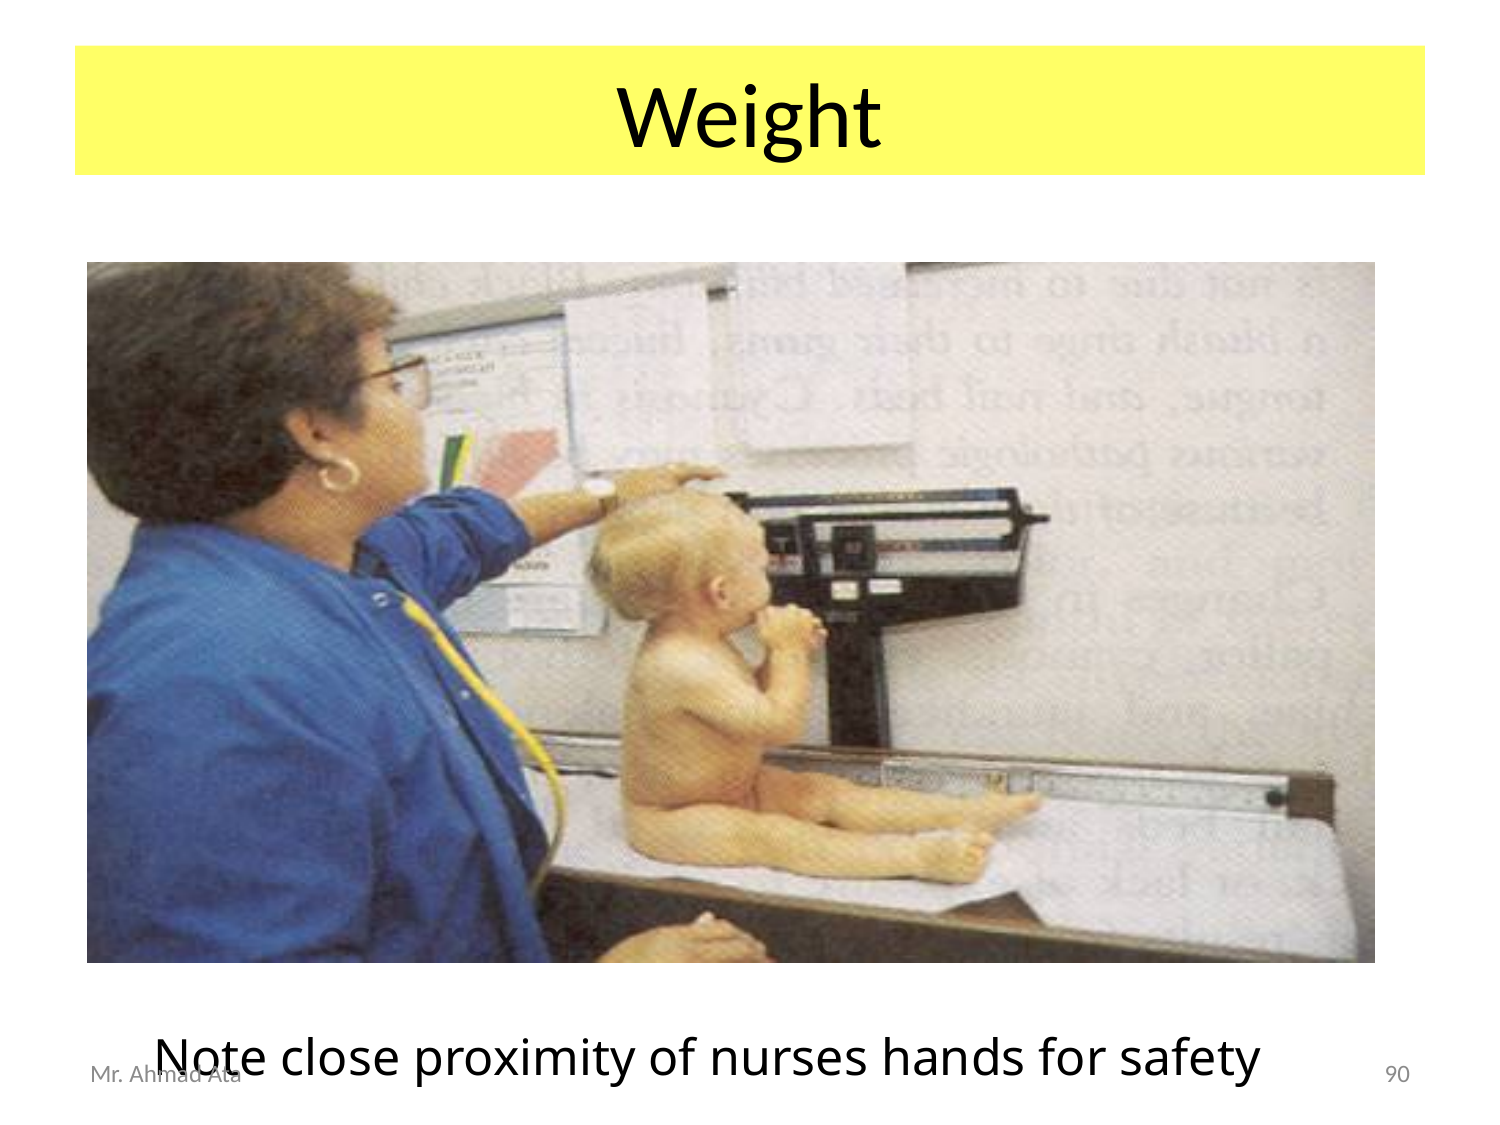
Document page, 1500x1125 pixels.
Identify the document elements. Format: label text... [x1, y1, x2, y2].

text_box Note close proximity of nurses hands for safety [138, 1017, 1277, 1093]
title Weight [75, 45, 1425, 175]
picture [87, 262, 1376, 963]
slide_number 90 [1074, 1042, 1425, 1103]
slide_number Mr. Ahmad Ata [75, 1042, 425, 1103]
